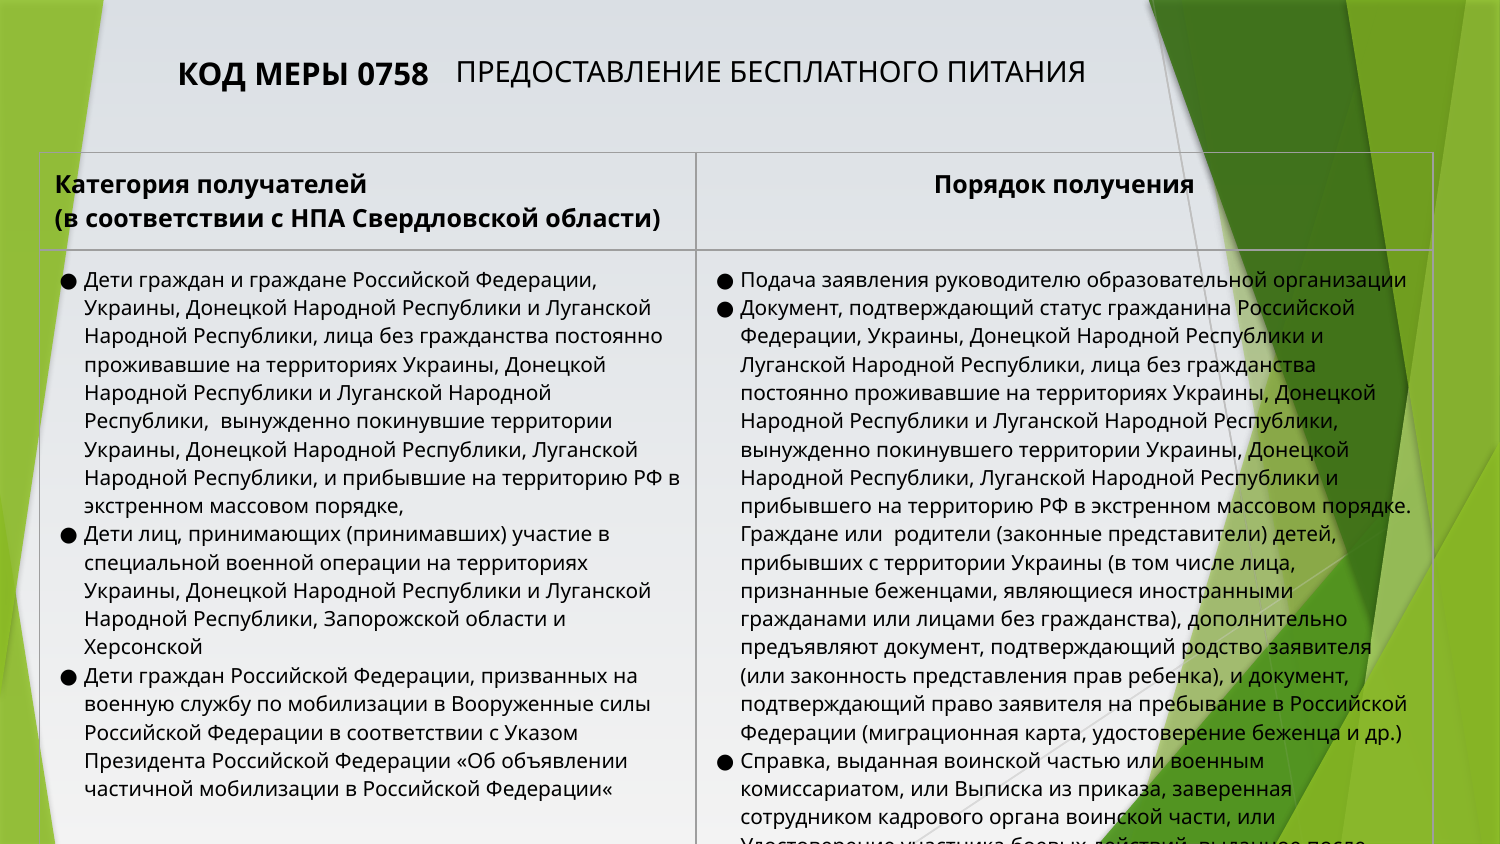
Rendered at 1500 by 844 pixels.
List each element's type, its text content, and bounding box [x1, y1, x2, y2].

text_box Предоставление бесплатного питания [445, 14, 1390, 131]
table_cell Подача заявления руководителю образовательной организации Документ, подтверждающий статус гражданина Российской Федерации, Украины, Донецкой Народной Республики и Луганской Народной Республики, лица без гражданства постоянно проживавшие на территориях Украины, Донецкой Народной Республики и Луганской Народной Республики, вынужденно покинувшего территории Украины, Донецкой Народной Республики, Луганской Народной Республики и прибывшего на территорию РФ в экстренном массовом порядке. Граждане или родители (законные представители) детей, прибывших с территории Украины (в том числе лица, признанные беженцами, являющиеся иностранными гражданами или лицами без гражданства), дополнительно предъявляют документ, подтверждающий родство заявителя (или законность представления прав ребенка), и документ, подтверждающий право заявителя на пребывание в Российской Федерации (миграционная карта, удостоверение беженца и др.) Справка, выданная воинской частью или военным комиссариатом, или Выписка из приказа, заверенная сотрудником кадрового органа воинской части, или Удостоверение участника боевых действий, выданное после 24.02.2022, или Выписка из ЕГИССО, полученная гражданином через личный кабинет ФГИС «Единый портал государственных и муниципальных услуг(функций)« (портал «Госуслуги«), об установлении семье гражданина (ребенку гражданина) МСЗ в связи с его мобилизацией (письмо Министерства от 19.12.2022 № 02-01-82/16646 «О документах –основаниях предоставления МСЗ в сфере образования«) [697, 251, 1432, 844]
text_box КОД МЕРЫ 0758 [128, 14, 445, 131]
table_header Категория получателей (в соответствии с НПА Свердловской области) [40, 153, 695, 249]
table_cell Дети граждан и граждане Российской Федерации, Украины, Донецкой Народной Республики и Луганской Народной Республики, лица без гражданства постоянно проживавшие на территориях Украины, Донецкой Народной Республики и Луганской Народной Республики, вынужденно покинувшие территории Украины, Донецкой Народной Республики, Луганской Народной Республики, и прибывшие на территорию РФ в экстренном массовом порядке, Дети лиц, принимающих (принимавших) участие в специальной военной операции на территориях Украины, Донецкой Народной Республики и Луганской Народной Республики, Запорожской области и Херсонской Дети граждан Российской Федерации, призванных на военную службу по мобилизации в Вооруженные силы Российской Федерации в соответствии с Указом Президента Российской Федерации «Об объявлении частичной мобилизации в Российской Федерации« [40, 251, 695, 844]
table_header Порядок получения [697, 153, 1432, 249]
